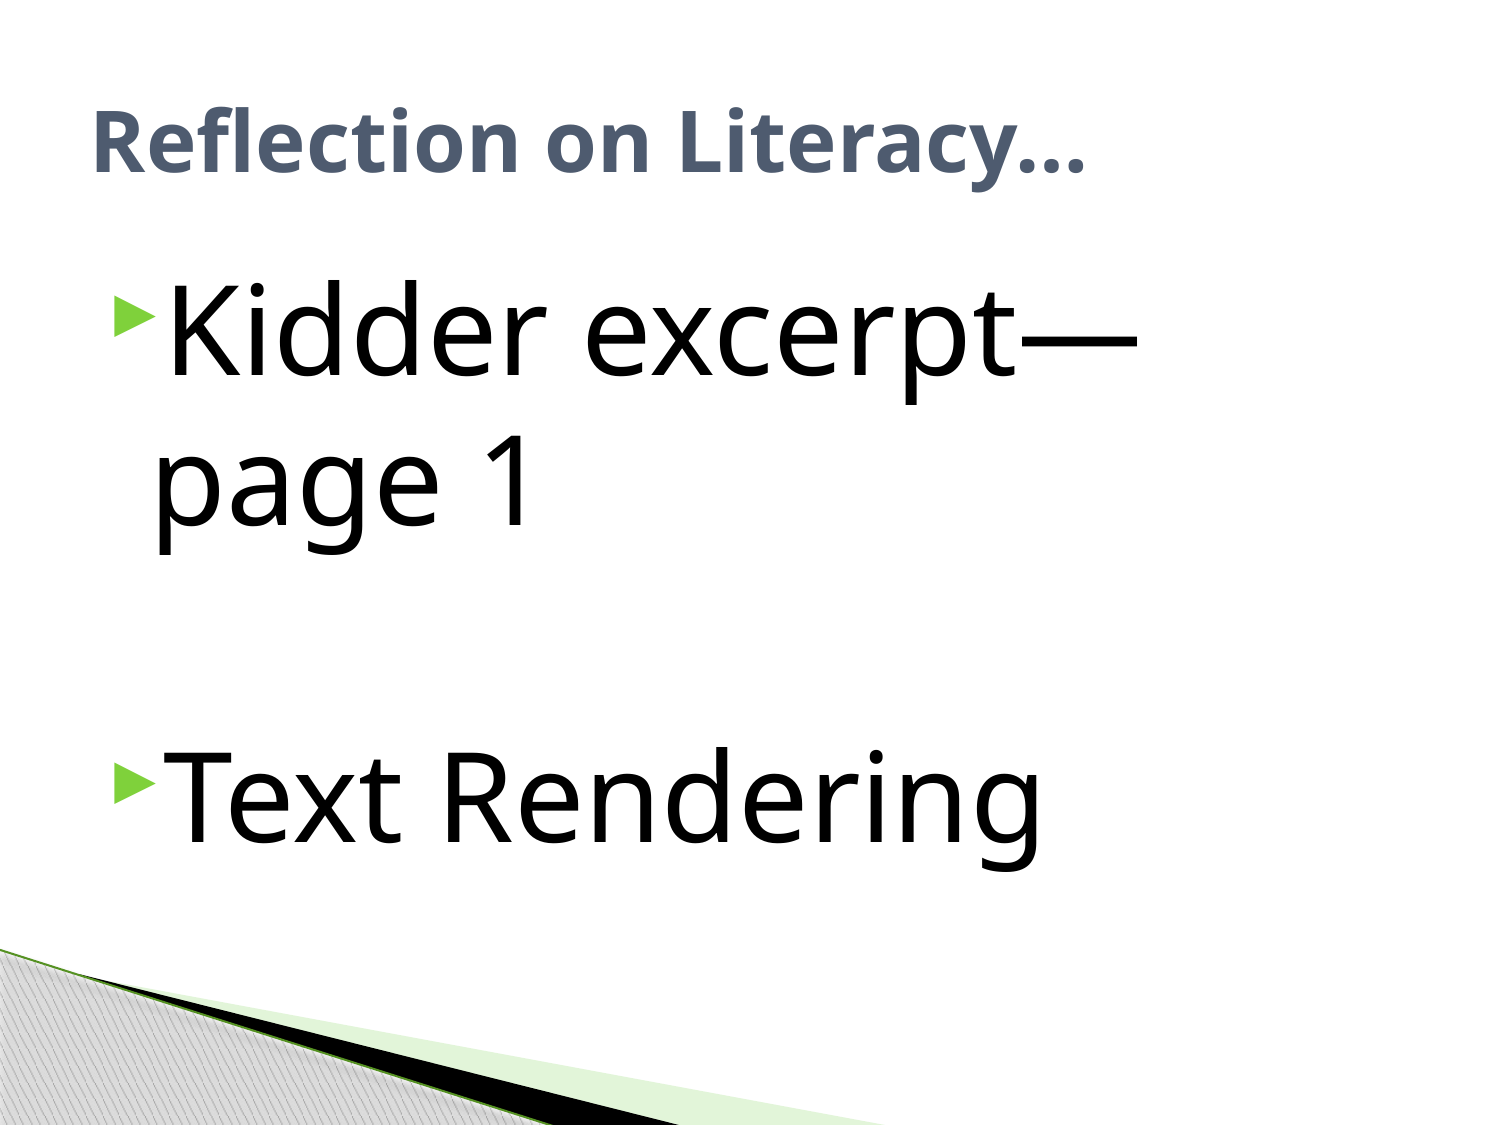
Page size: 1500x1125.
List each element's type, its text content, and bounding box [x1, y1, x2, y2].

list Kidder excerpt—page 1 Text Rendering [75, 243, 1425, 986]
title Reflection on Literacy… [75, 45, 1425, 233]
